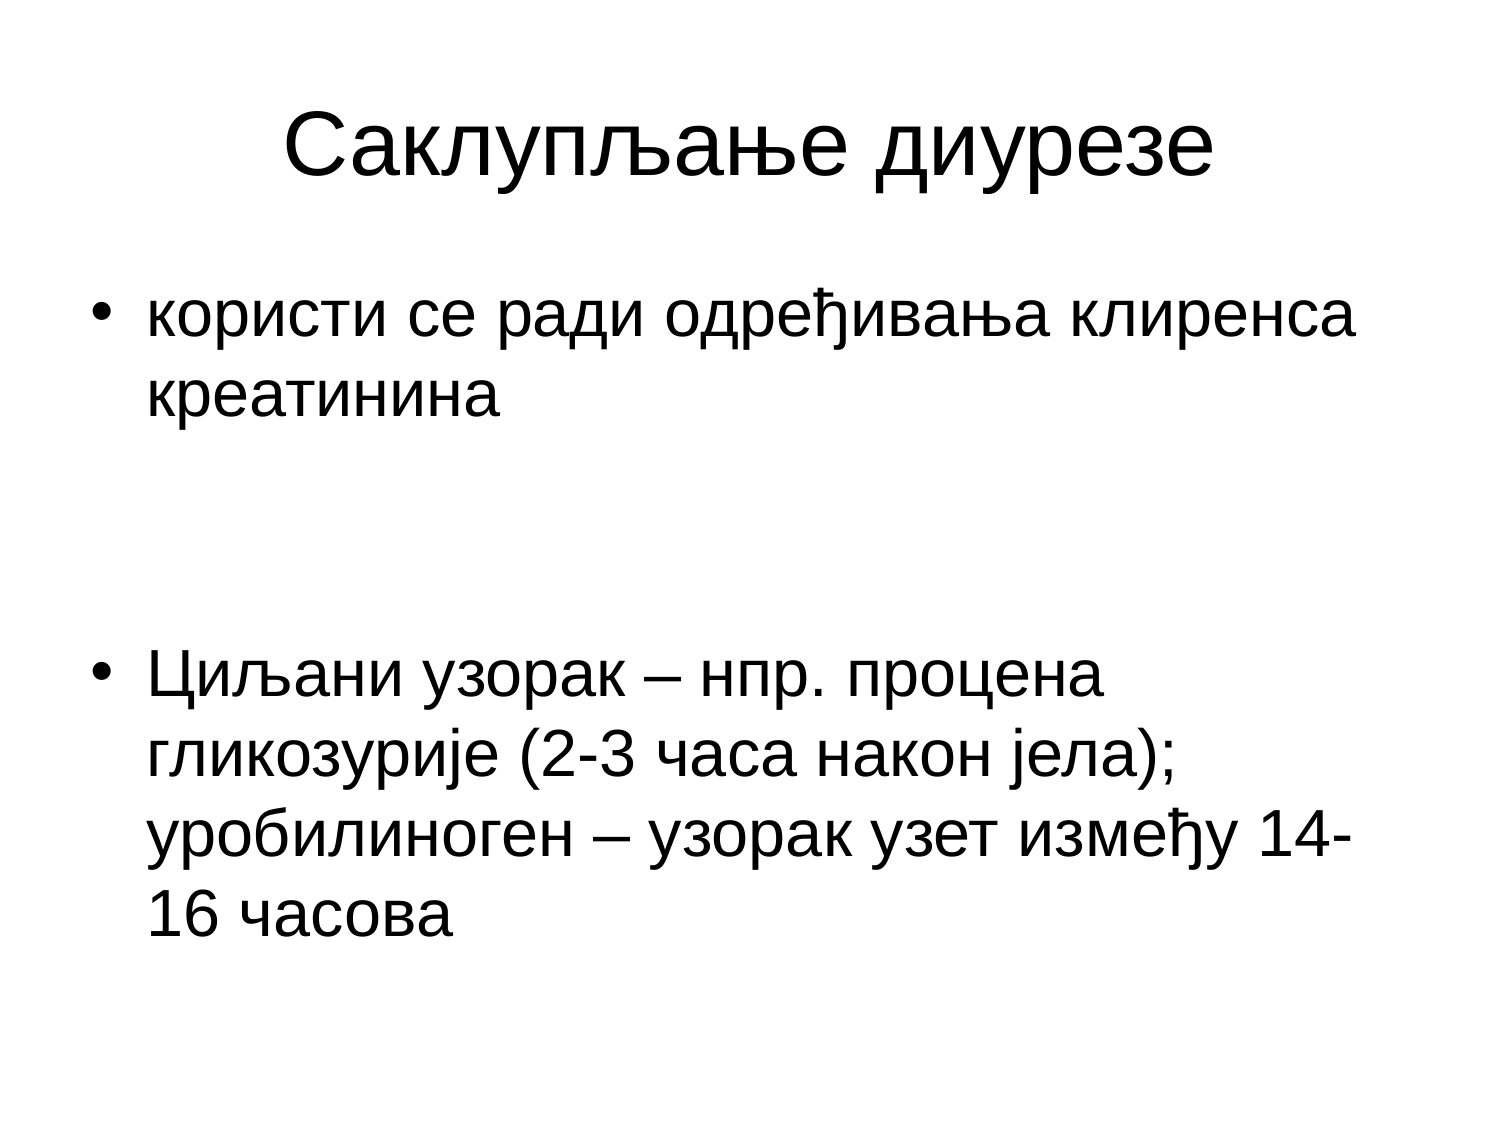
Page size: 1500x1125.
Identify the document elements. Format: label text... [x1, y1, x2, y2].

title Саклупљање диурезе [75, 45, 1425, 233]
list користи се ради одређивања клиренса креатинина Циљани узорак – нпр. процена гликозурије (2-3 часа након јела); уробилиноген – узорак узет између 14-16 часова [75, 262, 1425, 1005]
